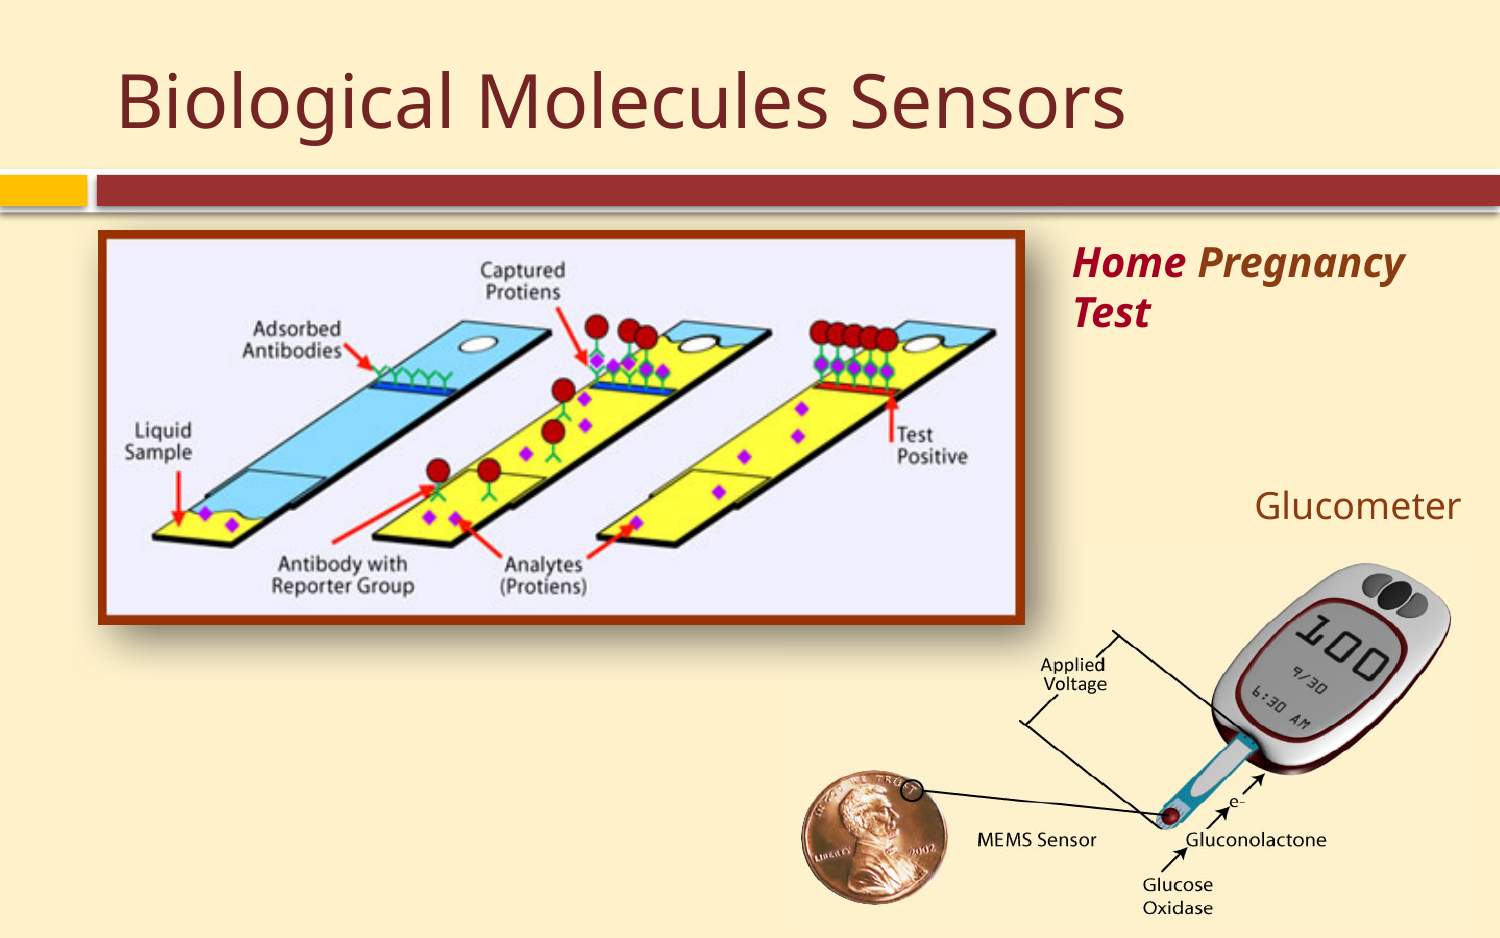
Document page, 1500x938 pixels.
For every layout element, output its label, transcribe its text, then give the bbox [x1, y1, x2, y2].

title Biological Molecules Sensors [100, 31, 1438, 167]
picture [98, 230, 1471, 933]
text_box Glucometer [1239, 474, 1477, 534]
text_box Home Pregnancy Test [1057, 228, 1427, 343]
